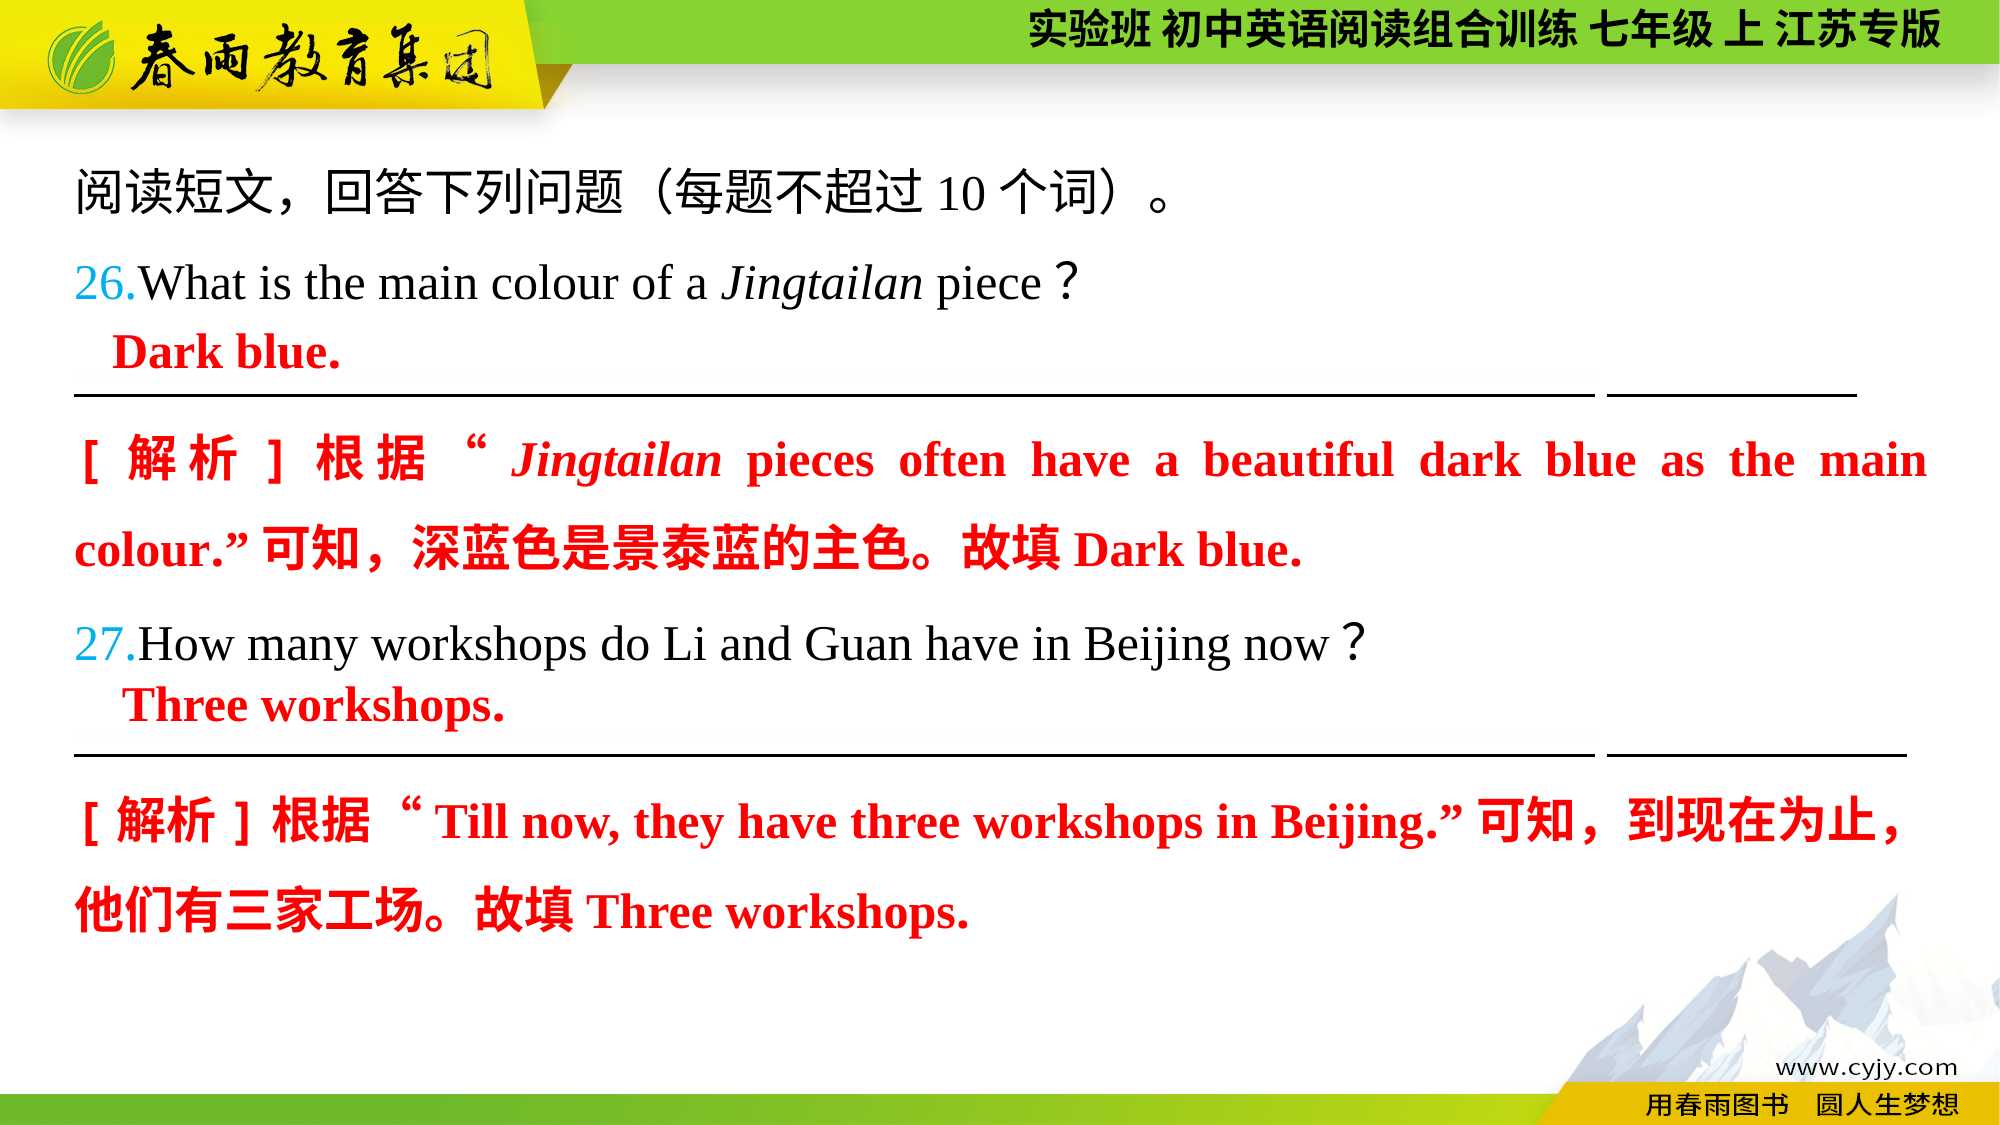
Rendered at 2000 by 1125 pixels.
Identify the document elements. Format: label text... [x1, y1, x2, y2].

text_box [解析]根据“Jingtailan pieces often have a beautiful dark blue as the main colour.”可知，深蓝色是景泰蓝的主色。故填Dark blue. [59, 388, 1944, 584]
text_box Dark blue. [97, 311, 357, 386]
picture [0, 0, 2000, 1125]
text_box [解析]根据“Till now, they have three workshops in Beijing.”可知，到现在为止，他们有三家工场。故填Three workshops. [59, 751, 1944, 947]
text_box Three workshops. [107, 663, 521, 739]
list 阅读短文，回答下列问题（每题不超过10个词）。 26.What is the main colour of a Jingtailan piece？ ————————————————————————————————————— 27.How many workshops do Li and Guan have in Beijing now？ ————————————————————————————————————— [59, 584, 1944, 751]
list 阅读短文，回答下列问题（每题不超过10个词）。 26.What is the main colour of a Jingtailan piece？ ————————————————————————————————————— 27.How many workshops do Li and Guan have in Beijing now？ ————————————————————————————————————— [59, 122, 1944, 388]
